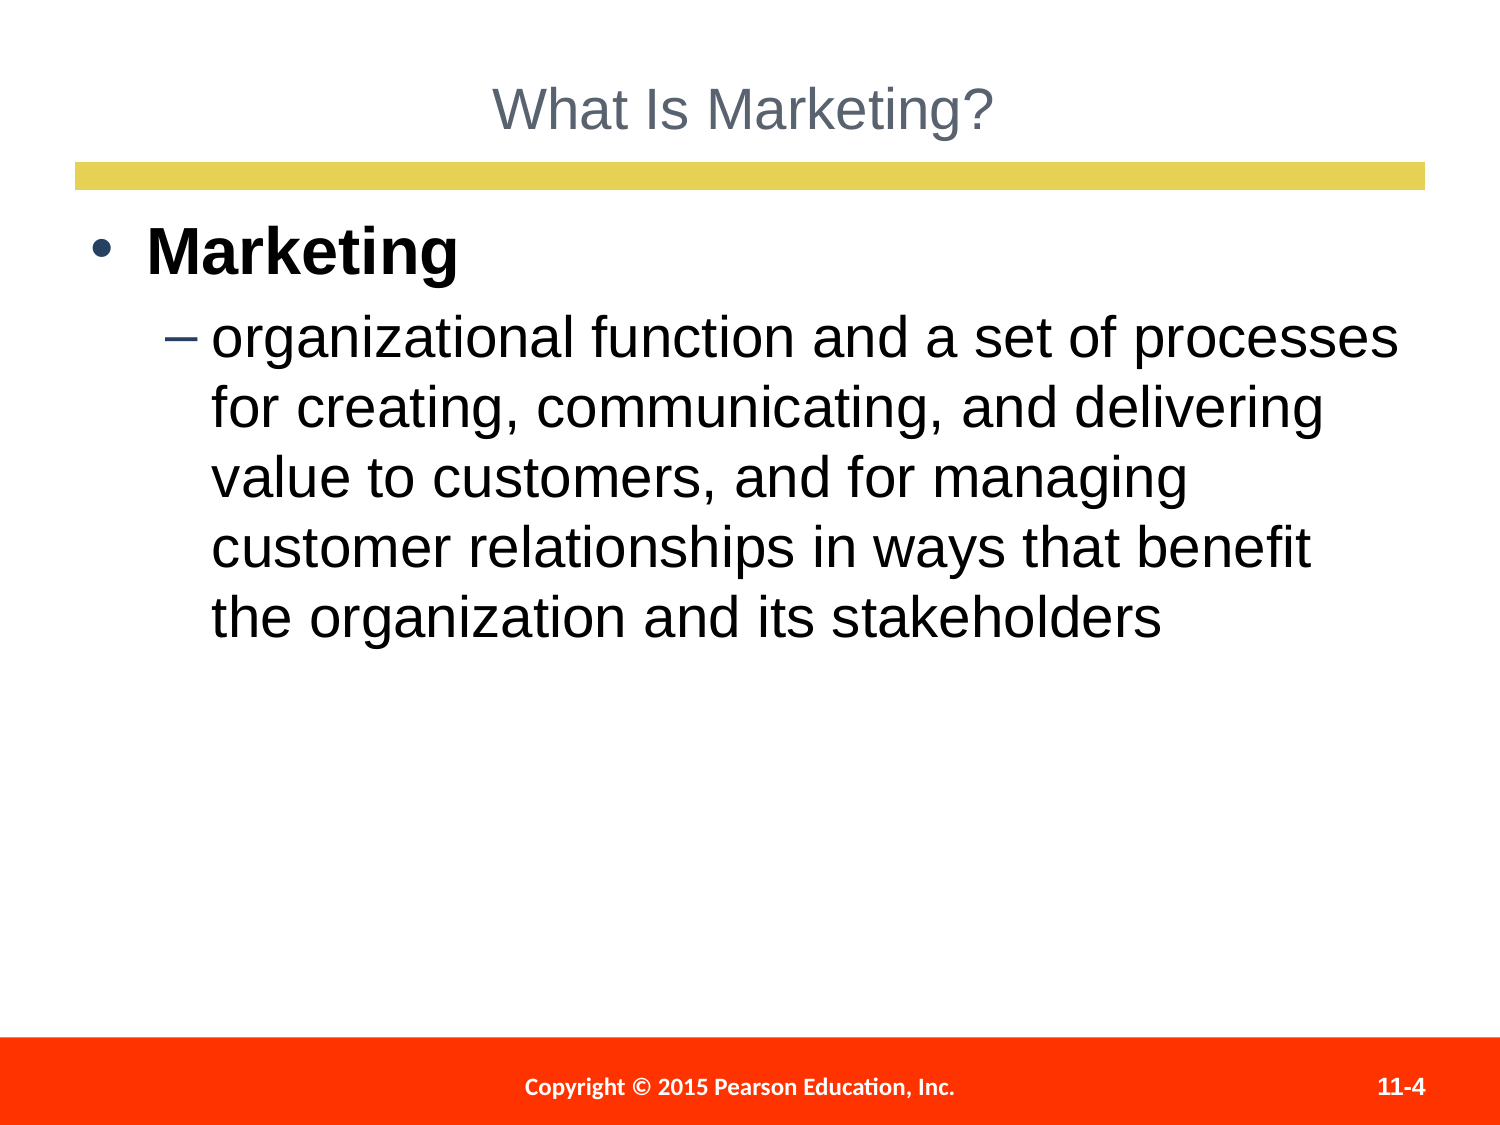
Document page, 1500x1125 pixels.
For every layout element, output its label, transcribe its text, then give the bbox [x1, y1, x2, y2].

list Marketing organizational function and a set of processes for creating, communicating, and delivering value to customers, and for managing customer relationships in ways that benefit the organization and its stakeholders [74, 199, 1426, 1006]
title What Is Marketing? [49, 12, 1438, 201]
